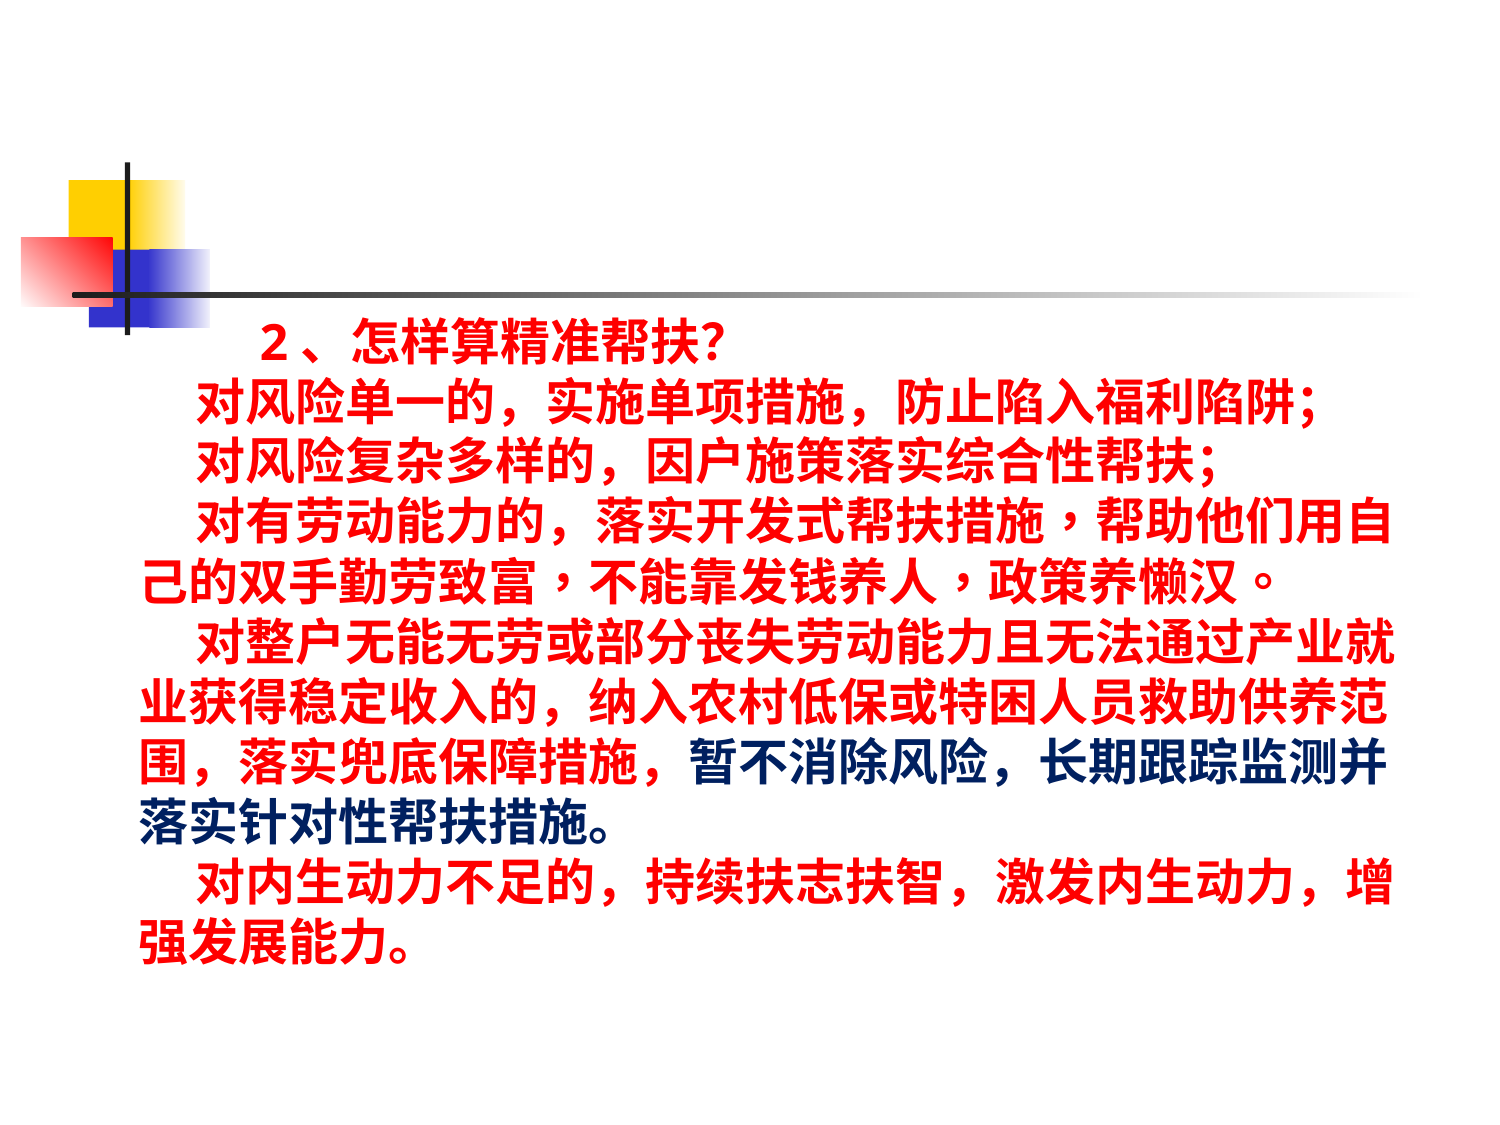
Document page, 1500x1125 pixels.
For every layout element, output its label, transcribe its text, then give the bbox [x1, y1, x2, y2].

text_box 2、怎样算精准帮扶？ 对风险单一的，实施单项措施，防止陷入福利陷阱； 对风险复杂多样的，因户施策落实综合性帮扶； 对有劳动能力的，落实开发式帮扶措施，帮助他们用自己的双手勤劳致富，不能靠发钱养人，政策养懒汉。 对整户无能无劳或部分丧失劳动能力且无法通过产业就业获得稳定收入的，纳入农村低保或特困人员救助供养范围，落实兜底保障措施，暂不消除风险，长期跟踪监测并落实针对性帮扶措施。 对内生动力不足的，持续扶志扶智，激发内生动力，增强发展能力。 [123, 302, 1412, 978]
